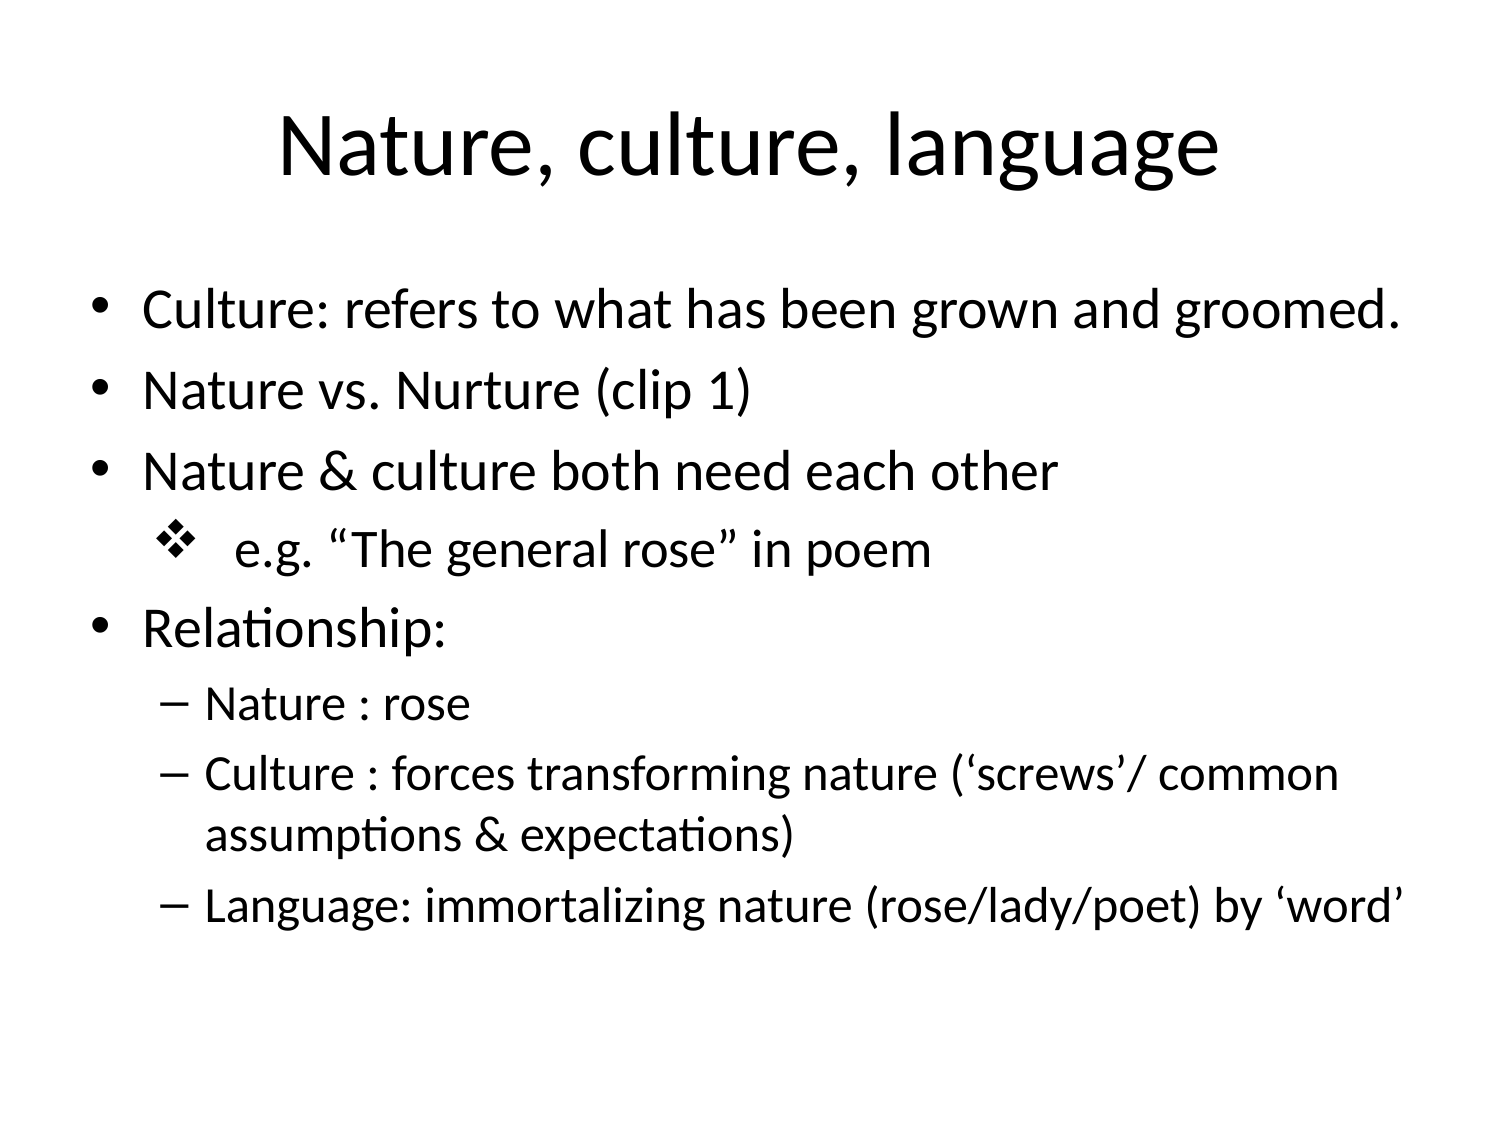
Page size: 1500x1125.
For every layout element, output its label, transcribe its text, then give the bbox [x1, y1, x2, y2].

title Nature, culture, language [75, 45, 1425, 233]
list Culture: refers to what has been grown and groomed. Nature vs. Nurture (clip 1) Nature & culture both need each other e.g. “The general rose” in poem Relationship: Nature : rose Culture : forces transforming nature (‘screws’/ common assumptions & expectations) Language: immortalizing nature (rose/lady/poet) by ‘word’ [75, 262, 1425, 1063]
